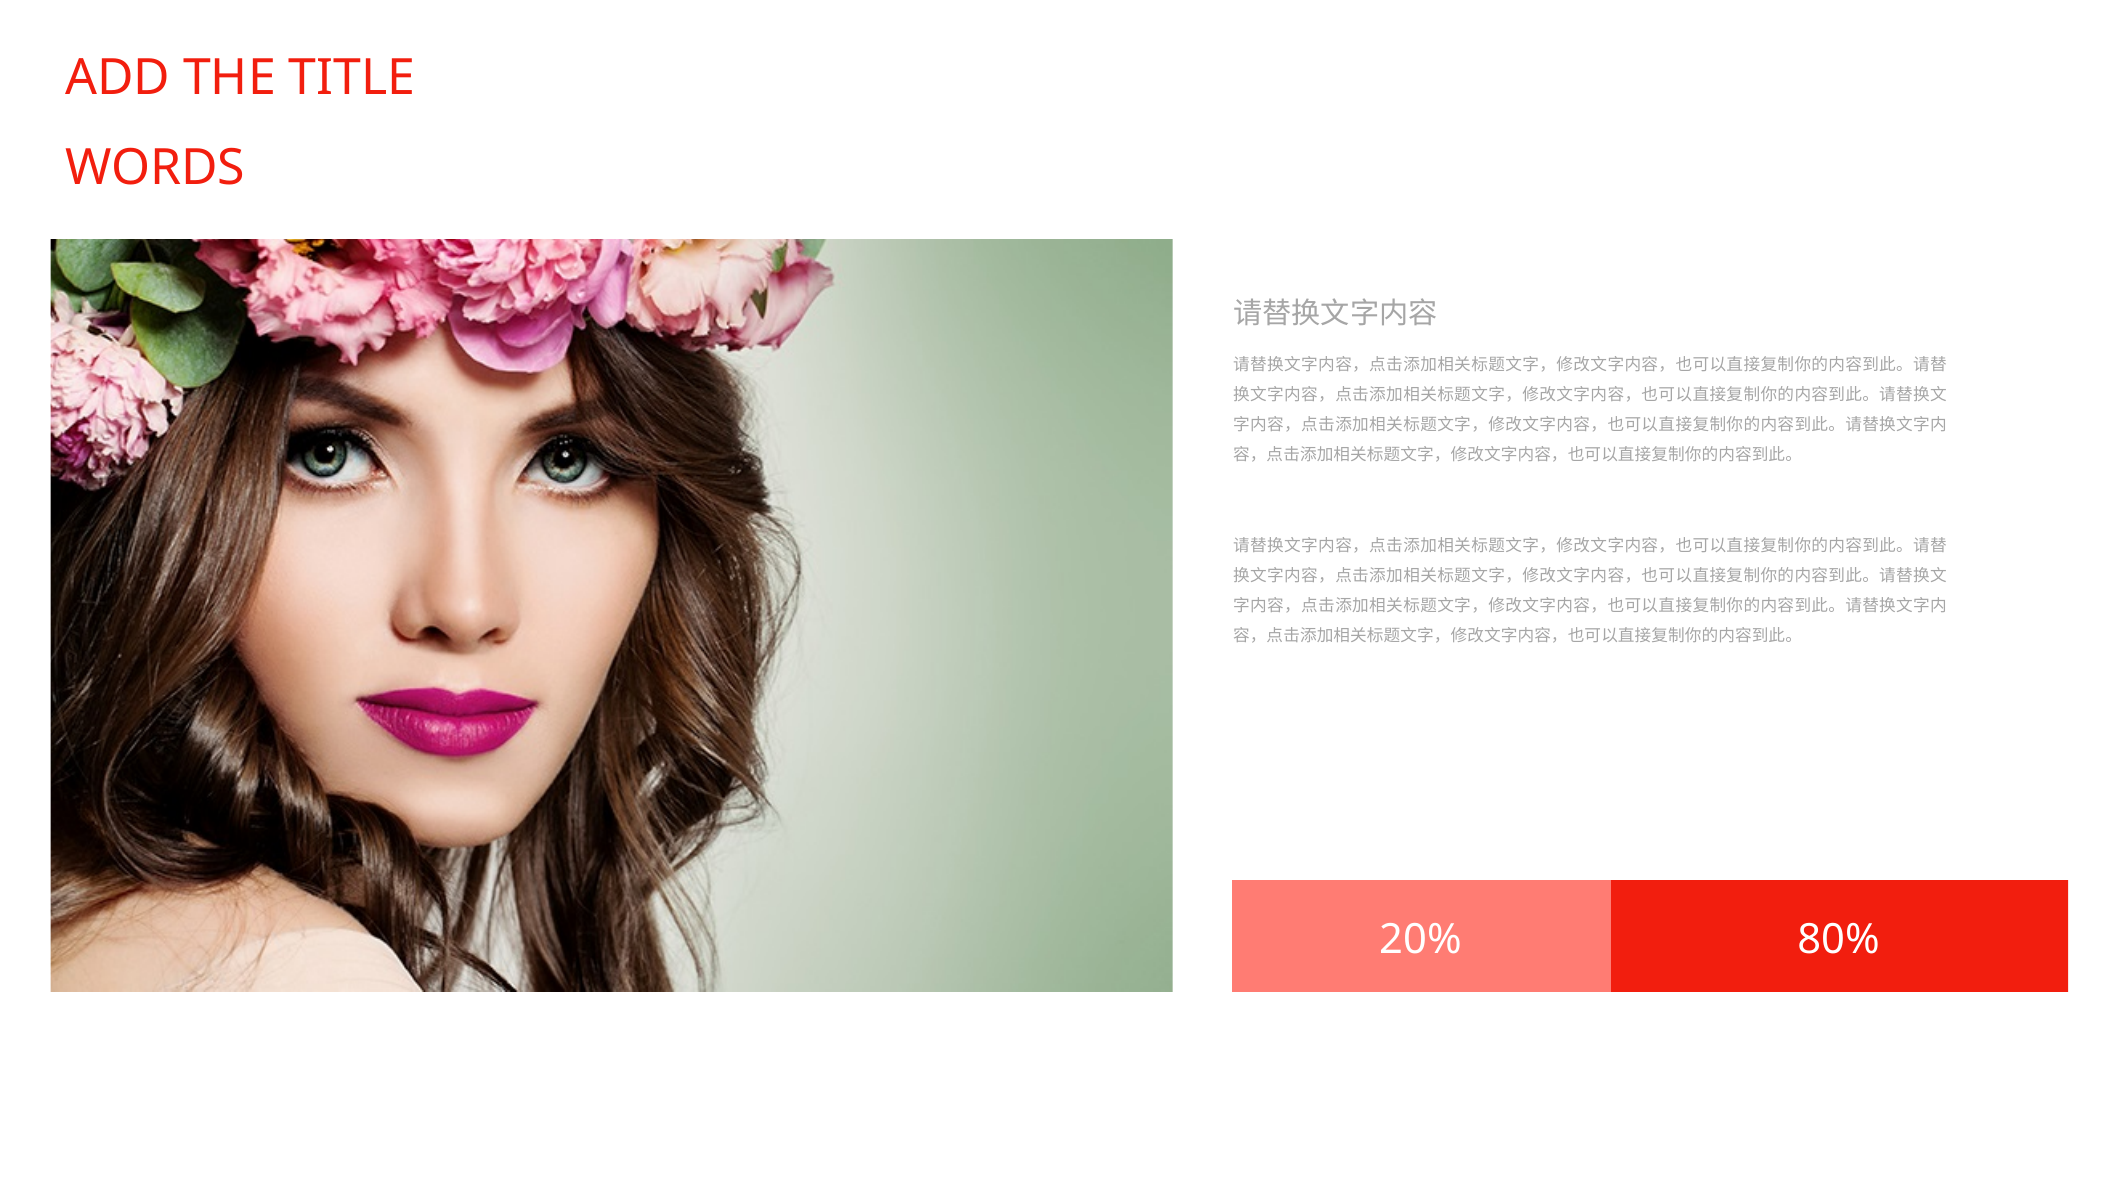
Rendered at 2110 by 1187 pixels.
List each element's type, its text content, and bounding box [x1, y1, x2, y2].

text_box [1610, 879, 2069, 993]
text_box 请替换文字内容 [1217, 286, 1519, 336]
text_box 20% [1364, 904, 1519, 969]
text_box ADD THE TITLE WORDS [50, 7, 583, 202]
text_box 请替换文字内容，点击添加相关标题文字，修改文字内容，也可以直接复制你的内容到此。请替换文字内容，点击添加相关标题文字，修改文字内容，也可以直接复制你的内容到此。请替换文字内容，点击添加相关标题文字，修改文字内容，也可以直接复制你的内容到此。请替换文字内容，点击添加相关标题文字，修改文字内容，也可以直接复制你的内容到此。 [1217, 517, 1964, 642]
text_box 请替换文字内容，点击添加相关标题文字，修改文字内容，也可以直接复制你的内容到此。请替换文字内容，点击添加相关标题文字，修改文字内容，也可以直接复制你的内容到此。请替换文字内容，点击添加相关标题文字，修改文字内容，也可以直接复制你的内容到此。请替换文字内容，点击添加相关标题文字，修改文字内容，也可以直接复制你的内容到此。 [1217, 336, 1964, 461]
text_box [1231, 879, 1610, 993]
text_box 80% [1782, 904, 1937, 969]
text_box [50, 238, 1174, 993]
